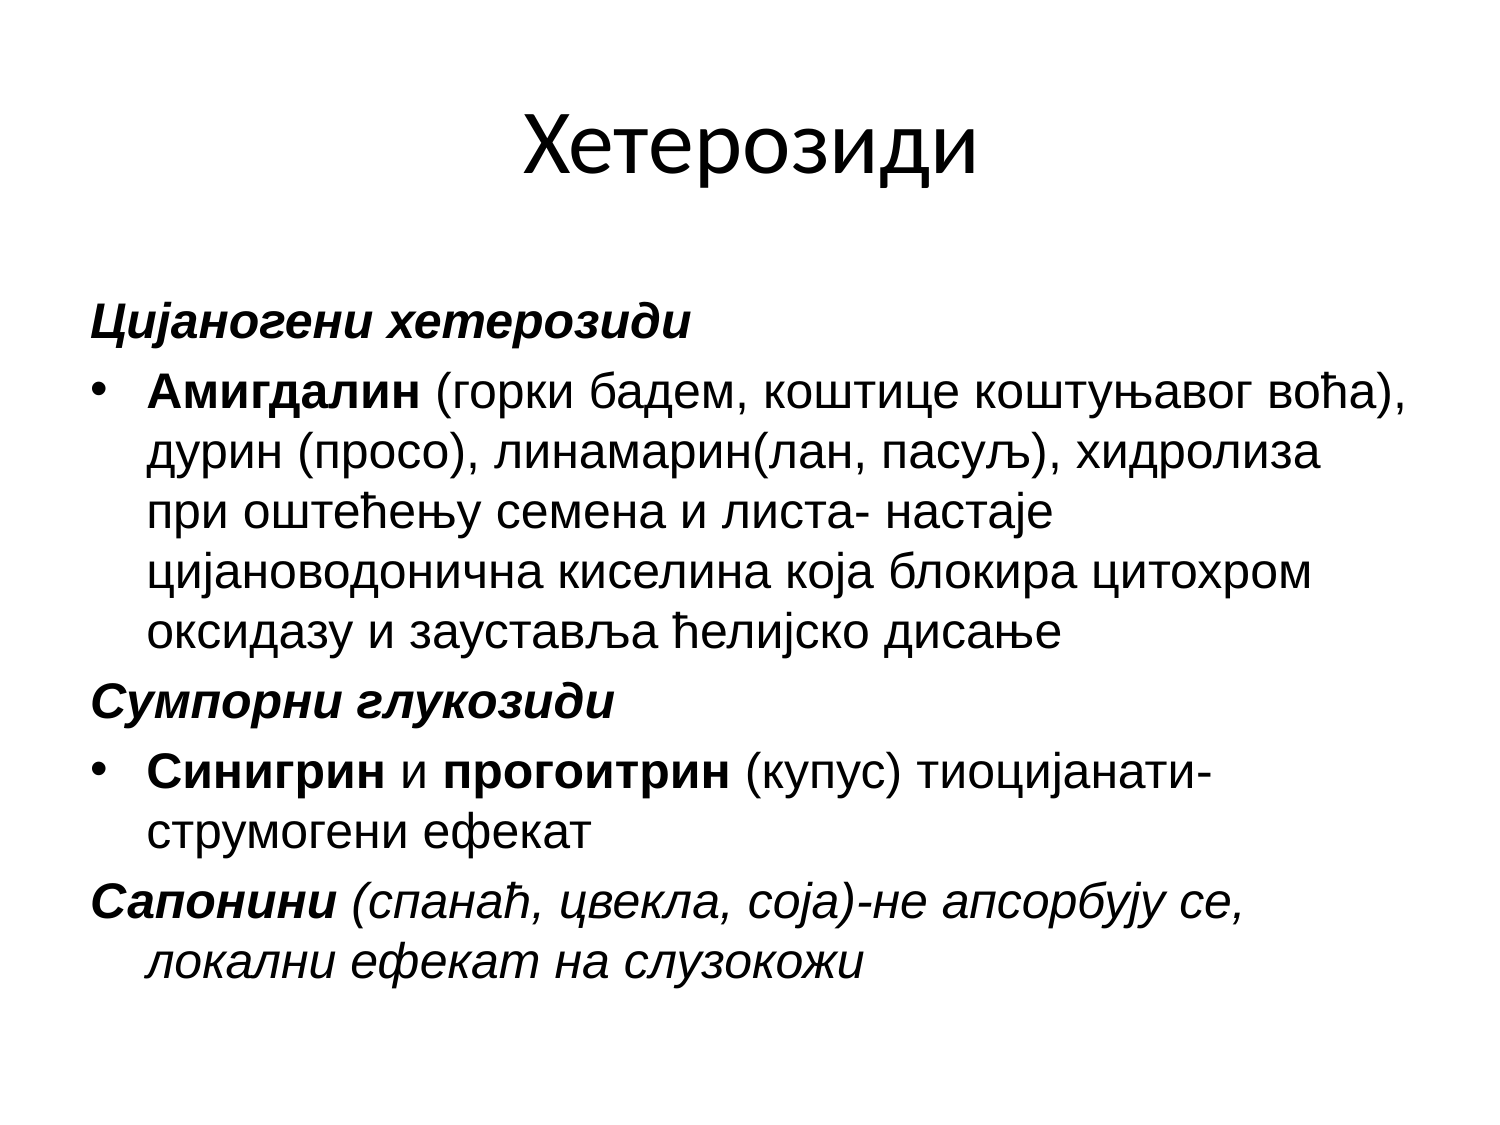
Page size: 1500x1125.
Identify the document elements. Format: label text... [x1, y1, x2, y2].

title Хетерозиди [76, 42, 1428, 231]
list Цијаногени хетерозиди Амигдалин (горки бадем, коштице коштуњавог воћа), дурин (просо), линамарин(лан, пасуљ), хидролиза при оштећењу семена и листа- настаје цијановодонична киселина која блокира цитохром оксидазу и зауставља ћелијско дисање Сумпорни глукозиди Синигрин и прогоитрин (купус) тиоцијанати- струмогени ефекат Сапонини (спанаћ, цвекла, соја)-не апсорбују се, локални ефекат на слузокожи [74, 280, 1426, 1024]
